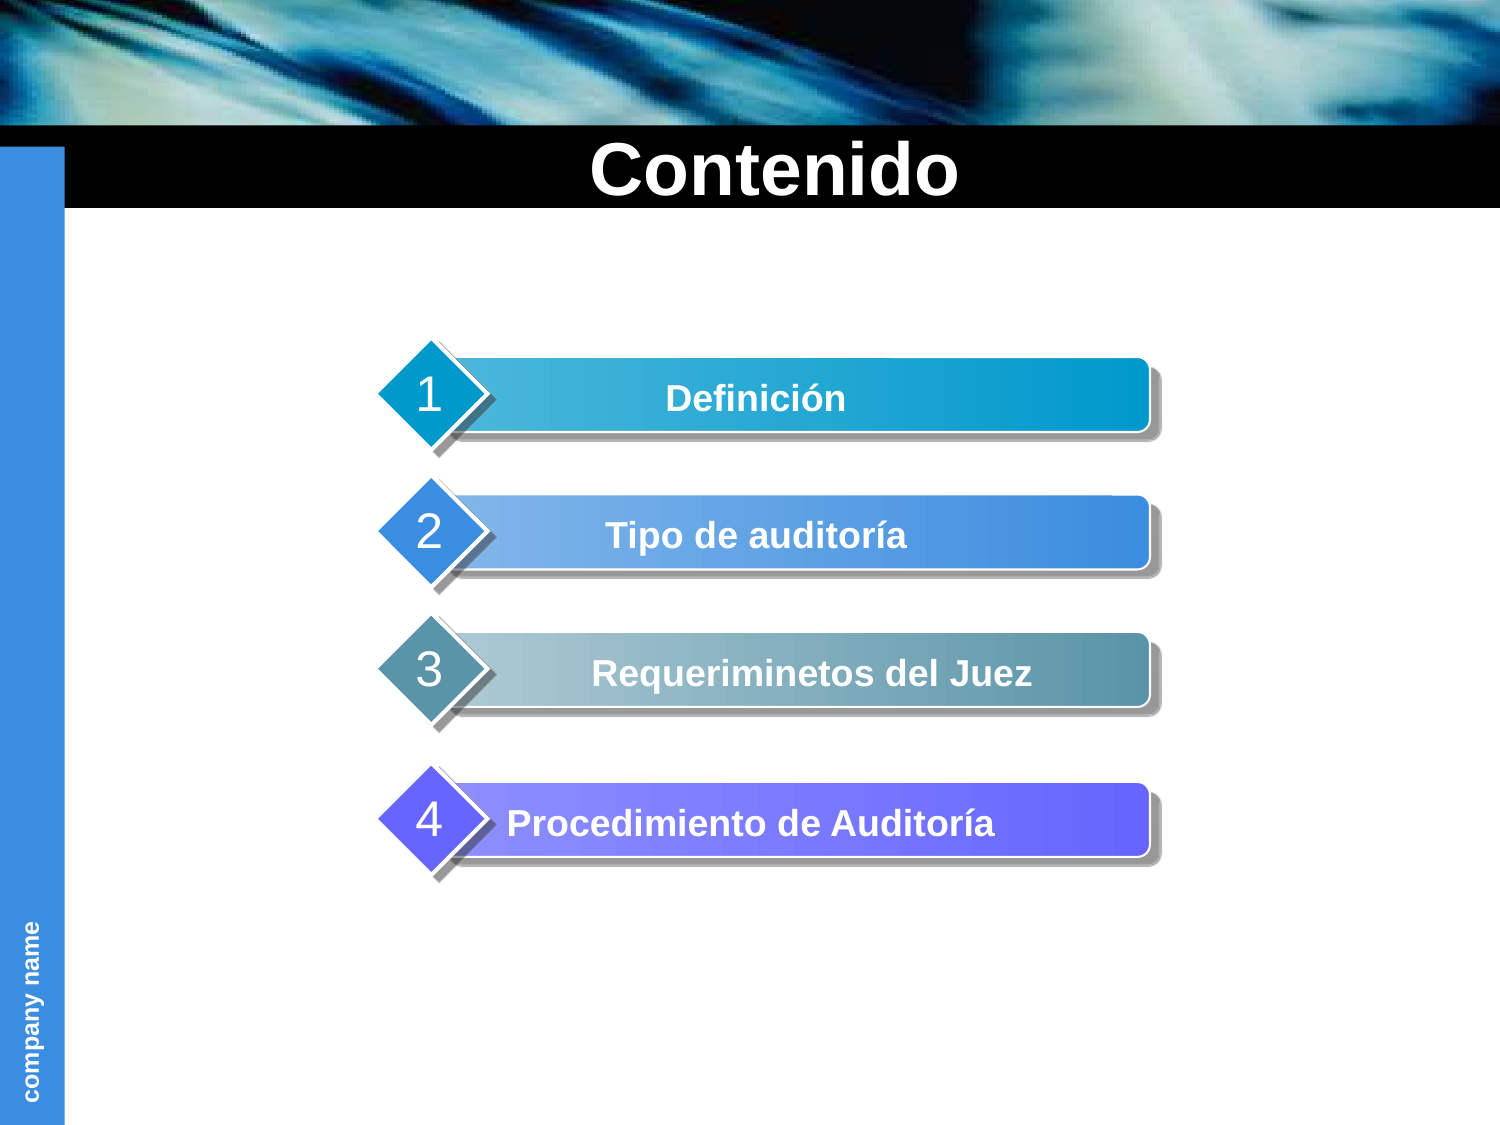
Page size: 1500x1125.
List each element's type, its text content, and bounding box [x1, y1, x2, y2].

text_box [374, 337, 1151, 451]
picture [999, 0, 1500, 125]
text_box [374, 474, 1151, 588]
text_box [374, 762, 1151, 876]
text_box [374, 612, 1151, 726]
picture [0, 0, 1002, 125]
title Contenido [50, 125, 1500, 205]
